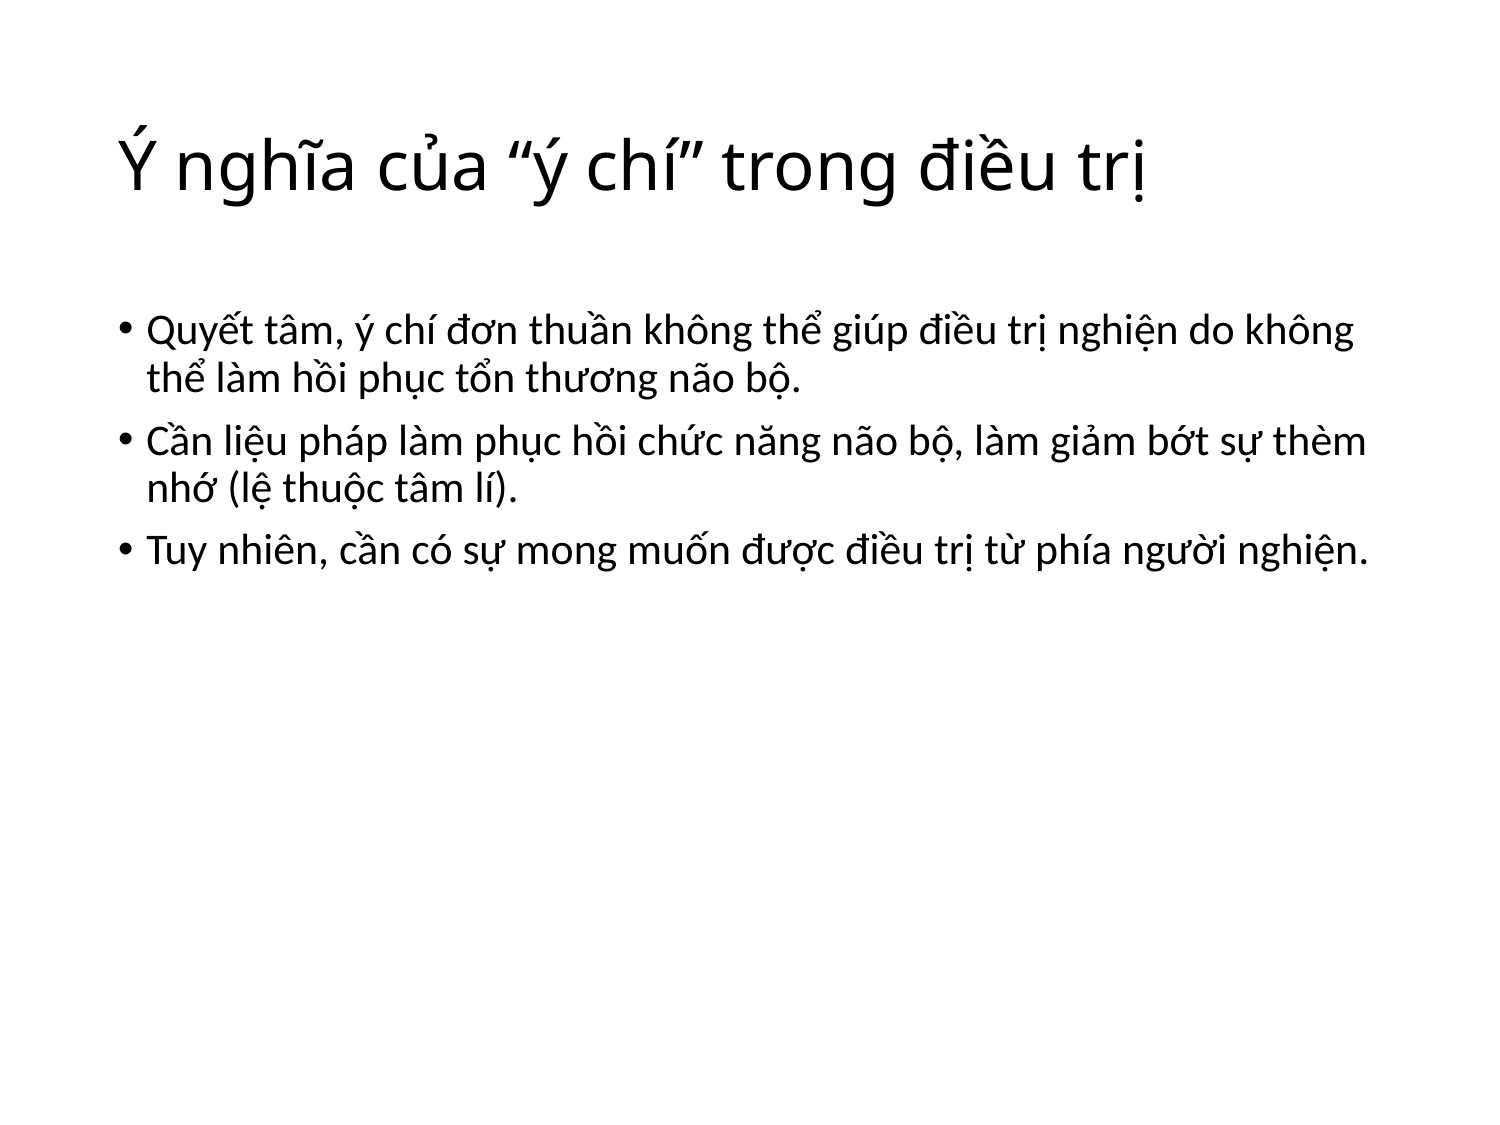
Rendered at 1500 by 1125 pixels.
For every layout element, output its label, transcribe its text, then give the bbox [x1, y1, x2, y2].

title Ý nghĩa của “ý chí” trong điều trị [103, 59, 1397, 278]
list Quyết tâm, ý chí đơn thuần không thể giúp điều trị nghiện do không thể làm hồi phục tổn thương não bộ. Cần liệu pháp làm phục hồi chức năng não bộ, làm giảm bớt sự thèm nhớ (lệ thuộc tâm lí). Tuy nhiên, cần có sự mong muốn được điều trị từ phía người nghiện. [103, 299, 1397, 1014]
